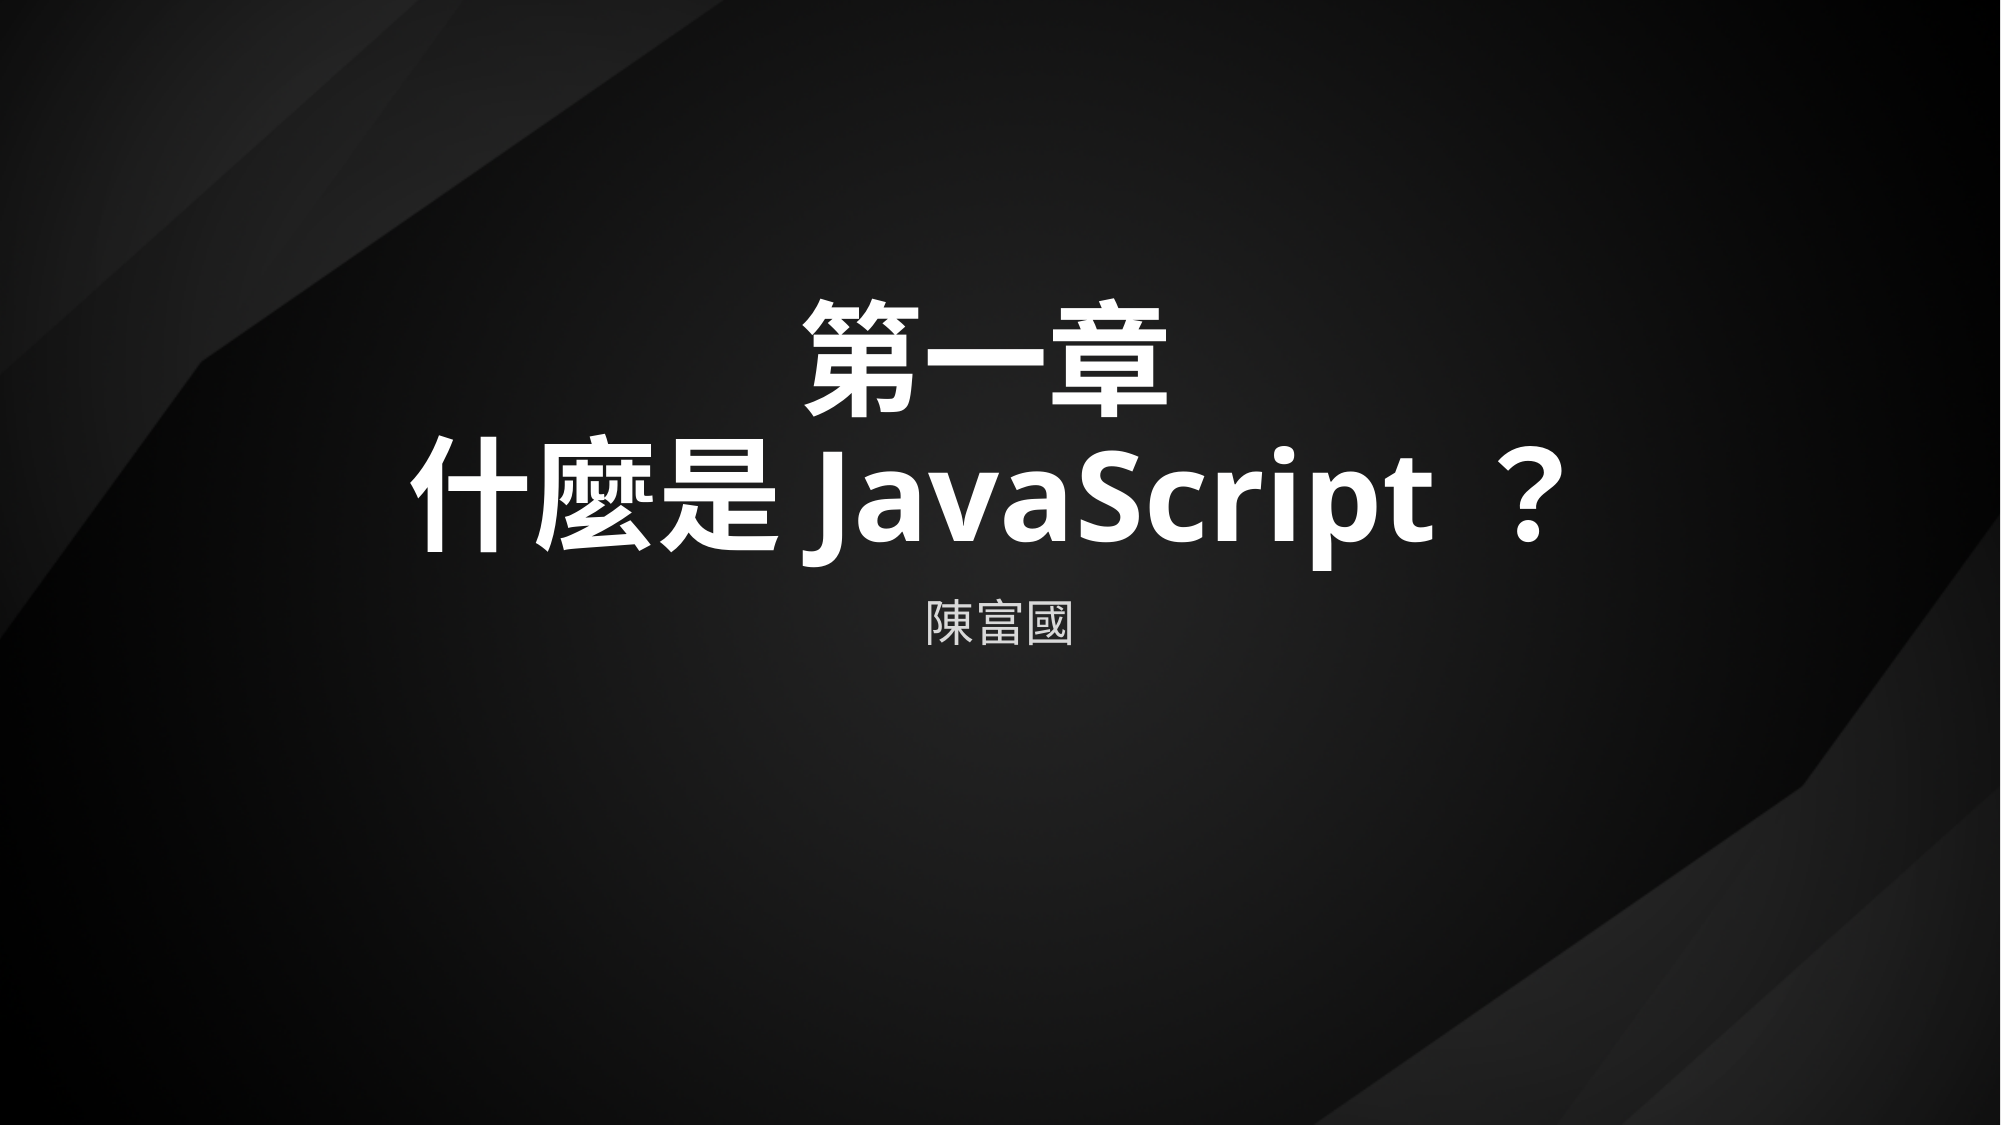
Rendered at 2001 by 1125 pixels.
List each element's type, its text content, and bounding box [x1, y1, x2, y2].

title 第一章 什麼是JavaScript？ [249, 184, 1750, 576]
subtitle 陳富國 [249, 590, 1750, 863]
picture [0, 0, 2001, 1125]
